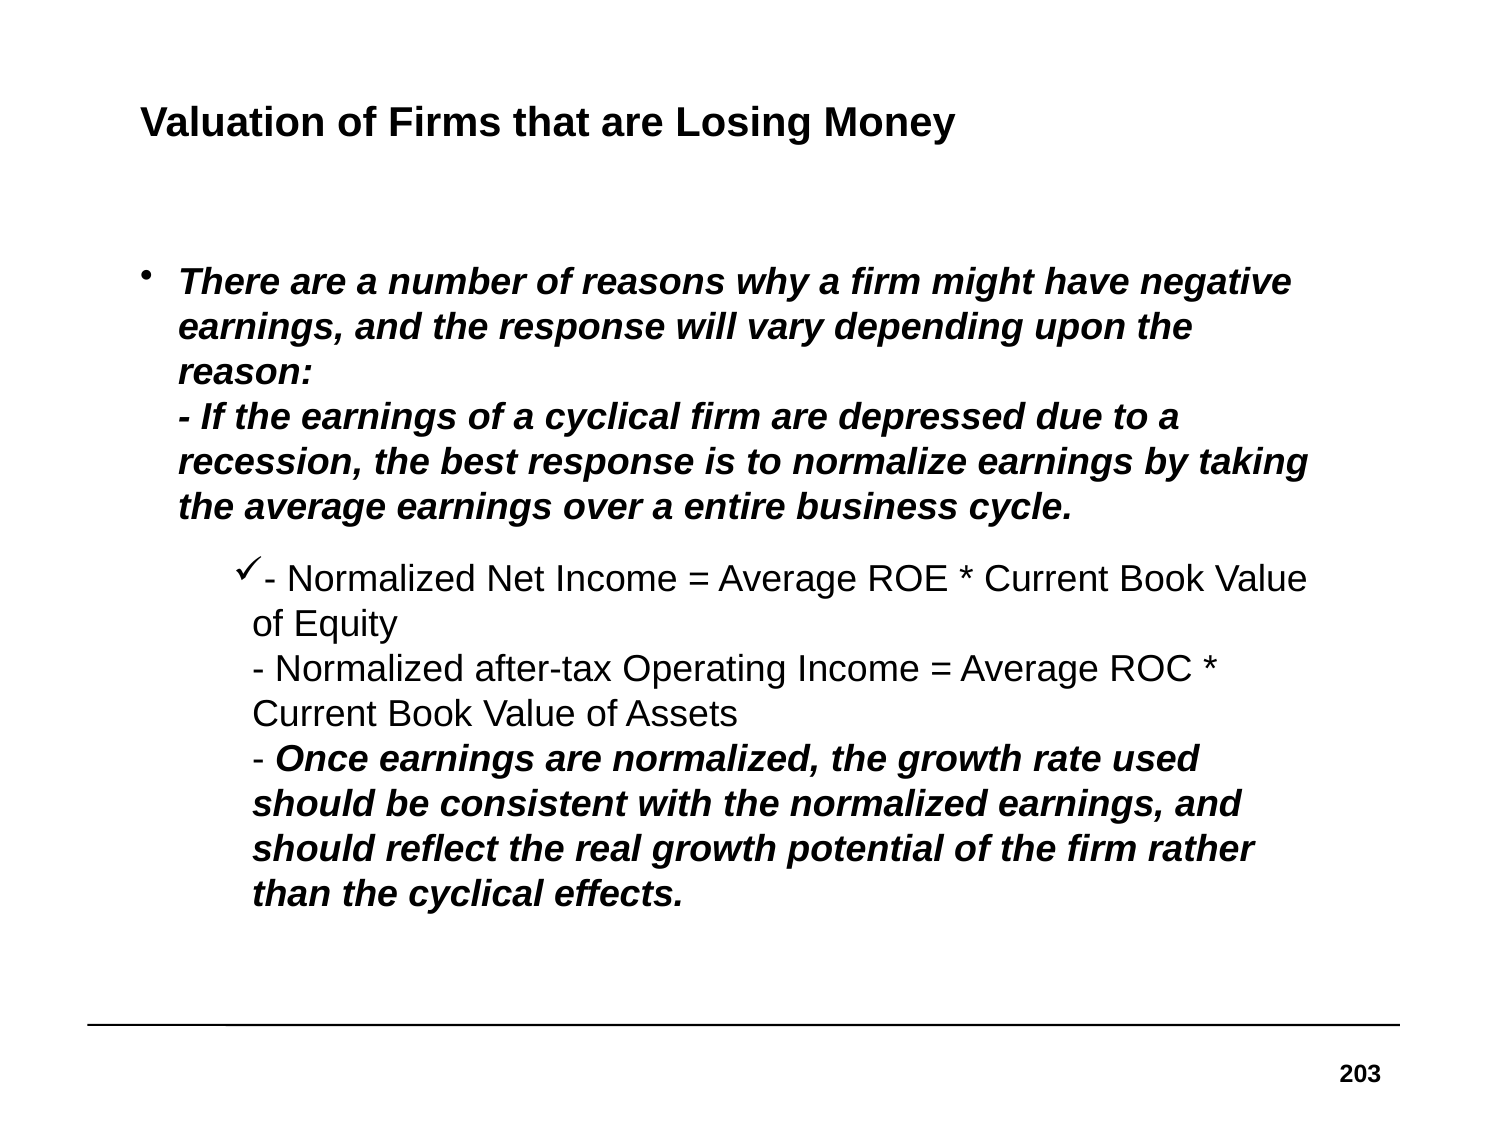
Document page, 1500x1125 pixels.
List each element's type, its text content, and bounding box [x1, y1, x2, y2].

list There are a number of reasons why a firm might have negative earnings, and the response will vary depending upon the reason: - If the earnings of a cyclical firm are depressed due to a recession, the best response is to normalize earnings by taking the average earnings over a entire business cycle. - Normalized Net Income = Average ROE * Current Book Value of Equity - Normalized after-tax Operating Income = Average ROC * Current Book Value of Assets - Once earnings are normalized, the growth rate used should be consistent with the normalized earnings, and should reflect the real growth potential of the firm rather than the cyclical effects. [125, 249, 1338, 1000]
title Valuation of Firms that are Losing Money [125, 87, 1375, 225]
